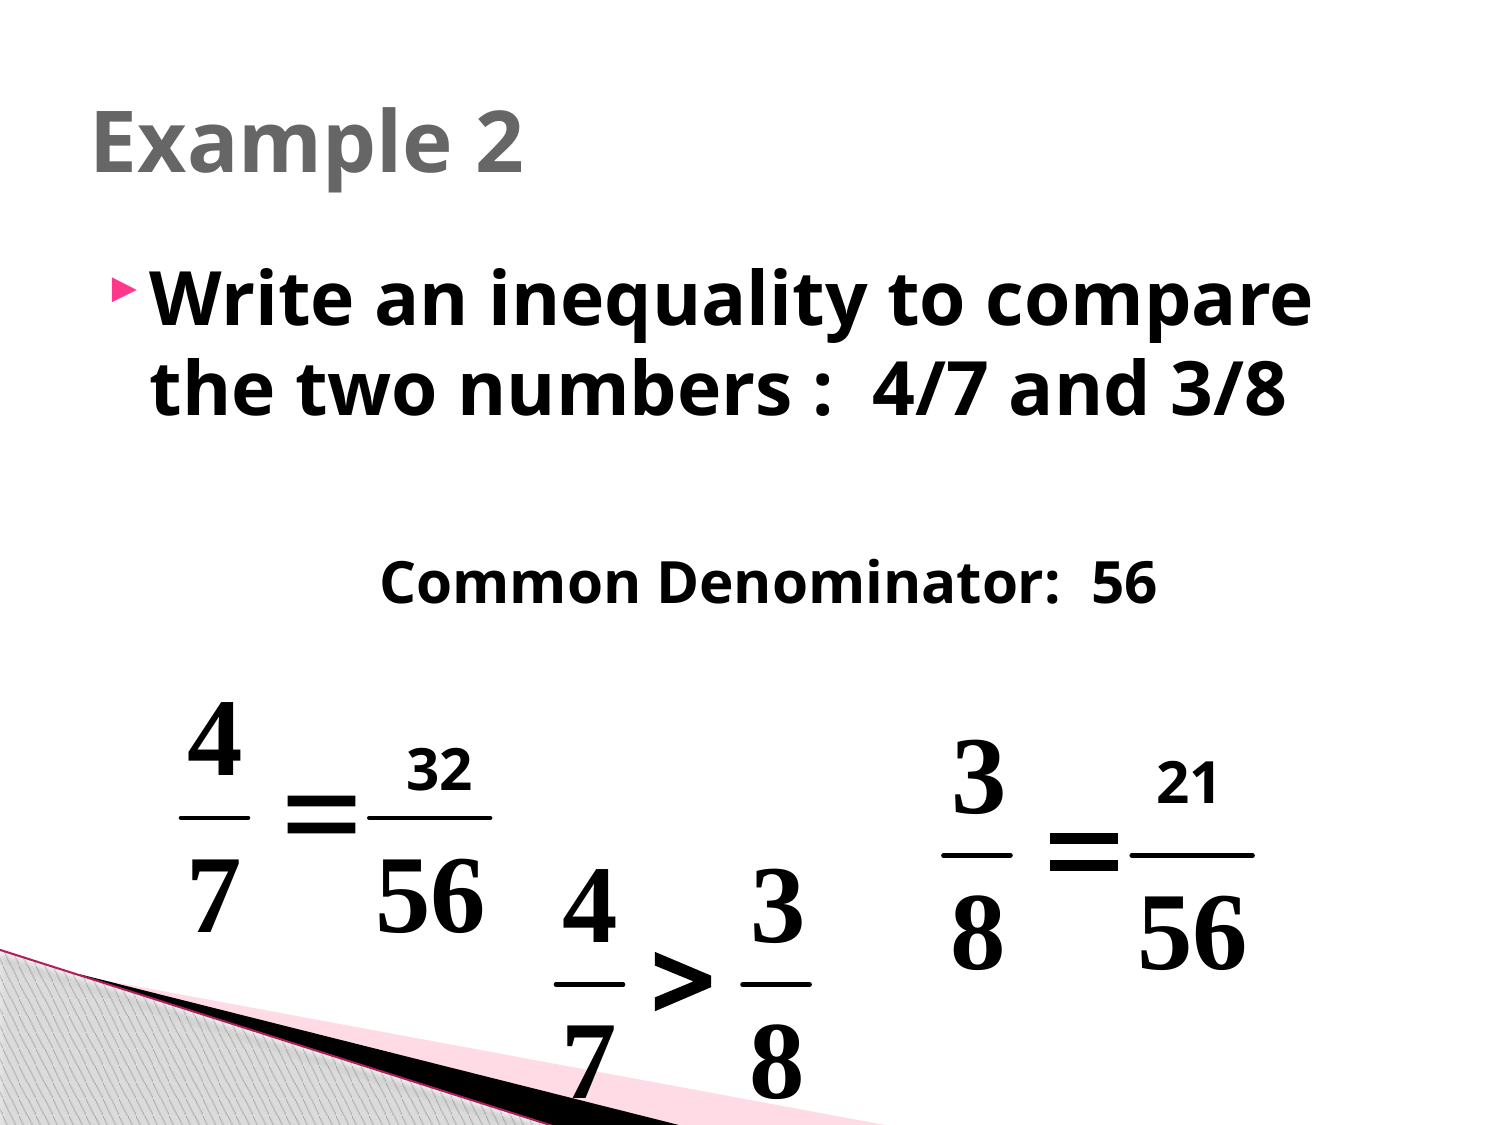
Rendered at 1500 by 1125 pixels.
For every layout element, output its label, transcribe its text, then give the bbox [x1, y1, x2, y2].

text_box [924, 699, 1277, 996]
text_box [537, 828, 834, 1125]
title Example 2 [75, 45, 1425, 233]
list Write an inequality to compare the two numbers : 4/7 and 3/8 [75, 243, 1425, 986]
text_box Common Denominator: 56 [364, 537, 1174, 623]
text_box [162, 662, 515, 959]
